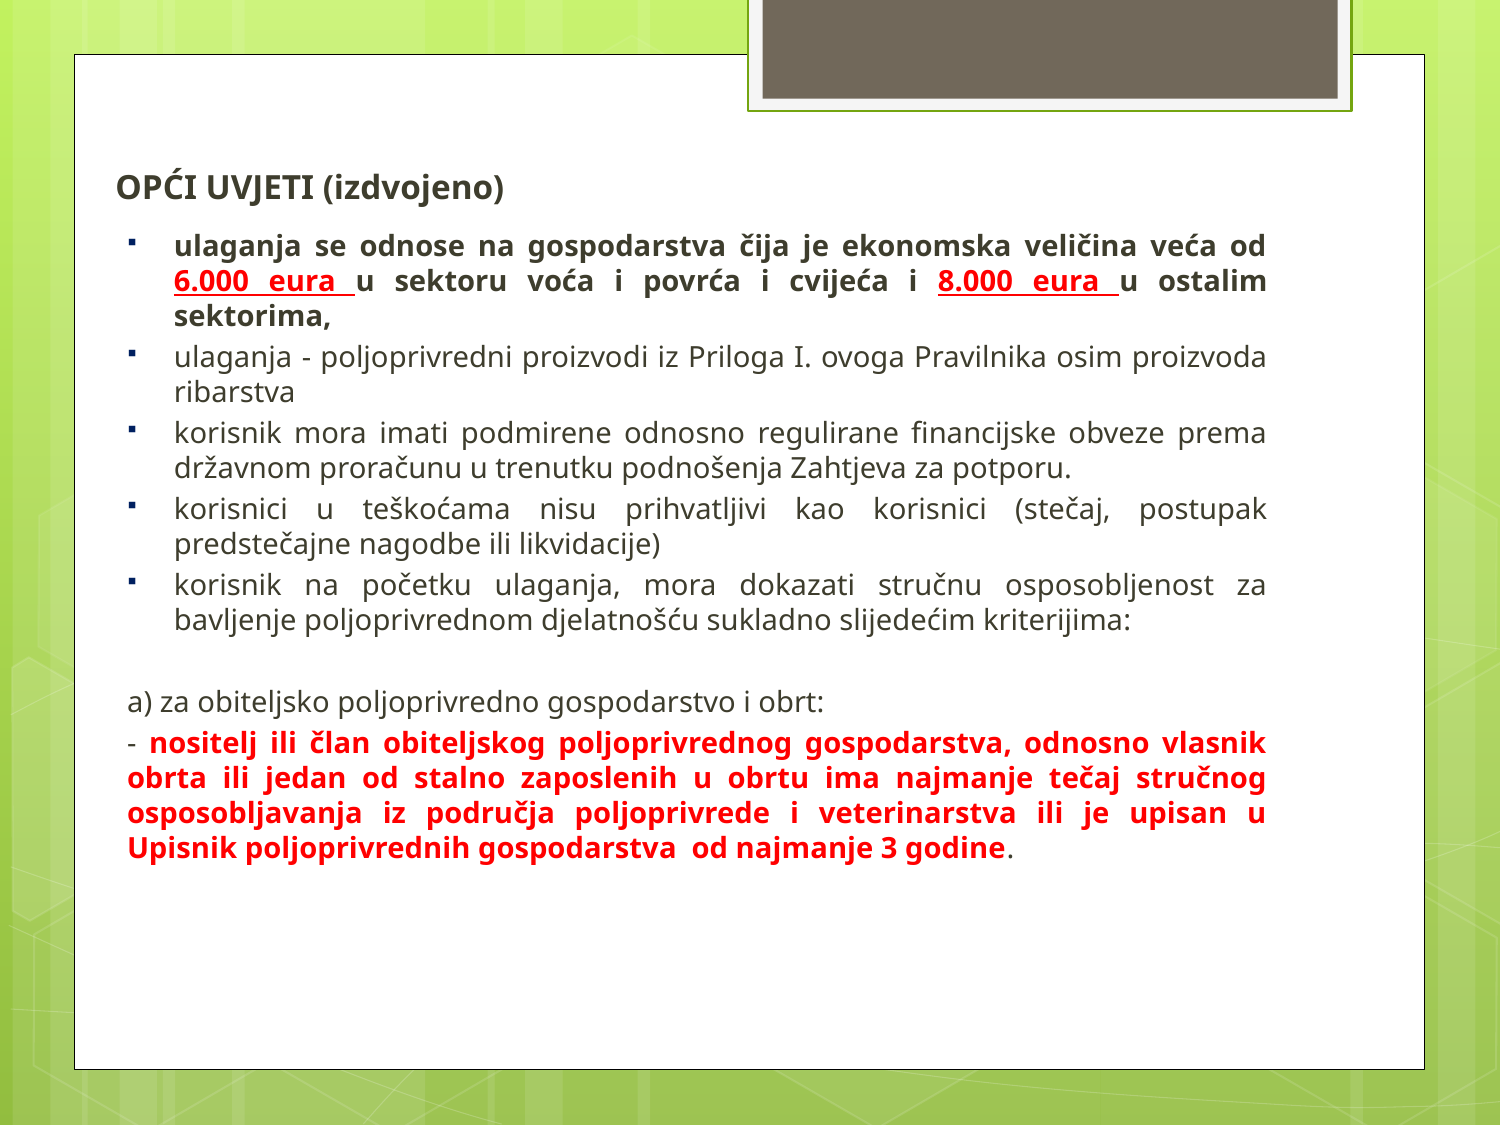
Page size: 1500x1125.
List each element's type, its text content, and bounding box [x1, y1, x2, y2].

list ulaganja se odnose na gospodarstva čija je ekonomska veličina veća od 6.000 eura u sektoru voća i povrća i cvijeća i 8.000 eura u ostalim sektorima, ulaganja - poljoprivredni proizvodi iz Priloga I. ovoga Pravilnika osim proizvoda ribarstva korisnik mora imati podmirene odnosno regulirane financijske obveze prema državnom proračunu u trenutku podnošenja Zahtjeva za potporu. korisnici u teškoćama nisu prihvatljivi kao korisnici (stečaj, postupak predstečajne nagodbe ili likvidacije) korisnik na početku ulaganja, mora dokazati stručnu osposobljenost za bavljenje poljoprivrednom djelatnošću sukladno slijedećim kriterijima: a) za obiteljsko poljoprivredno gospodarstvo i obrt: - nositelj ili član obiteljskog poljoprivrednog gospodarstva, odnosno vlasnik obrta ili jedan od stalno zaposlenih u obrtu ima najmanje tečaj stručnog osposobljavanja iz područja poljoprivrede i veterinarstva ili je upisan u Upisnik poljoprivrednih gospodarstva od najmanje 3 godine. [112, 219, 1283, 957]
title OPĆI UVJETI (izdvojeno) [100, 66, 1312, 254]
